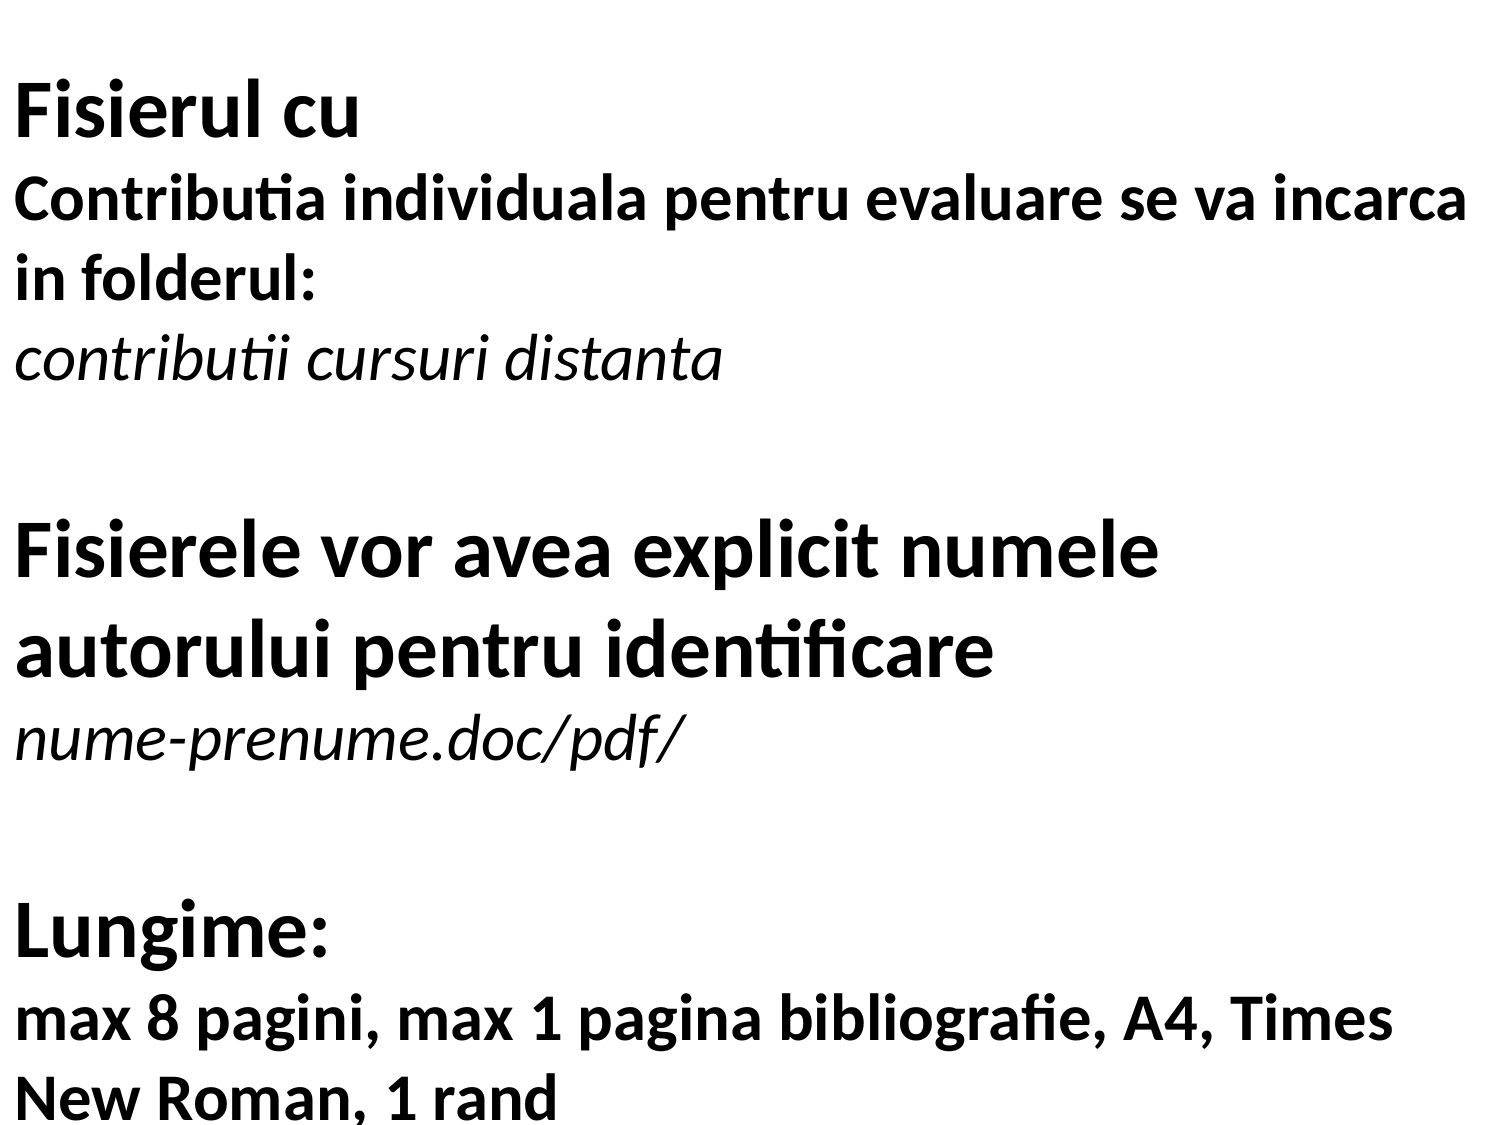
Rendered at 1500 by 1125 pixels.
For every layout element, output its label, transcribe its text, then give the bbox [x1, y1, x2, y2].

text_box Fisierul cu Contributia individuala pentru evaluare se va incarca in folderul: contributii cursuri distanta Fisierele vor avea explicit numele autorului pentru identificare nume-prenume.doc/pdf/ Lungime: max 8 pagini, max 1 pagina bibliografie, A4, Times New Roman, 1 rand Alternativa: adrian.curaj@gmail.com [0, 46, 1500, 1125]
